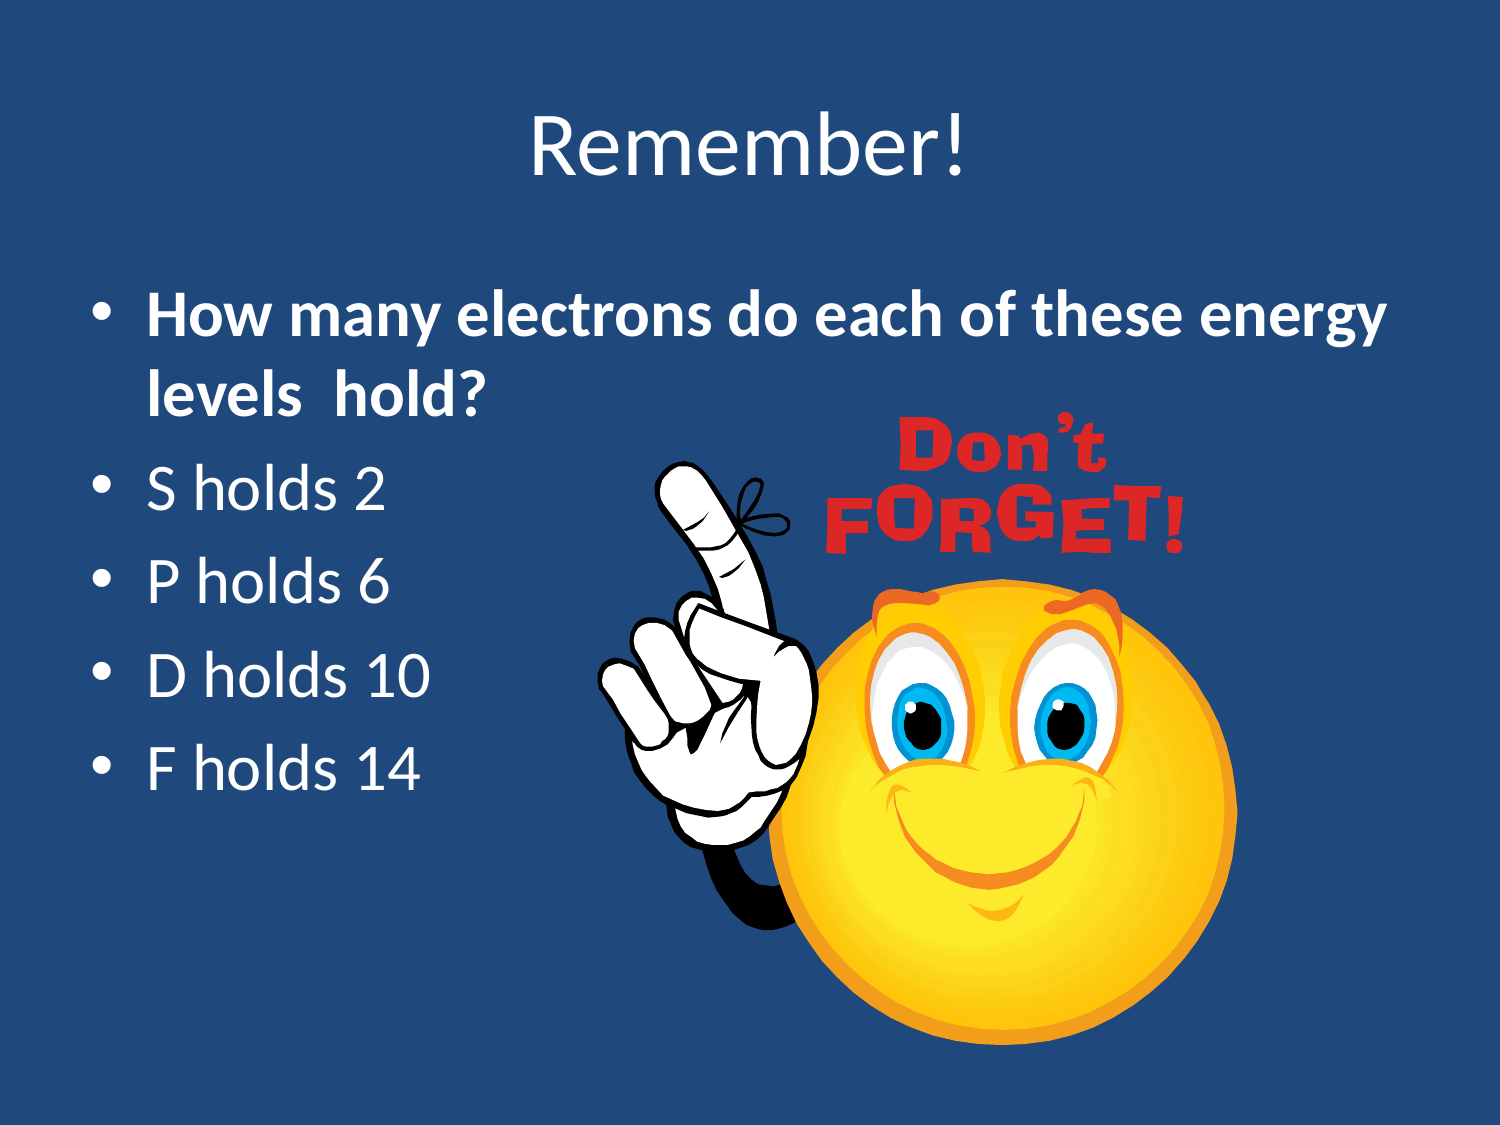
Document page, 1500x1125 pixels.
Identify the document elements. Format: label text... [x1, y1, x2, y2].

picture [597, 411, 1238, 1046]
title Remember! [75, 45, 1425, 233]
list How many electrons do each of these energy levels hold? S holds 2 P holds 6 D holds 10 F holds 14 [75, 262, 1425, 1005]
